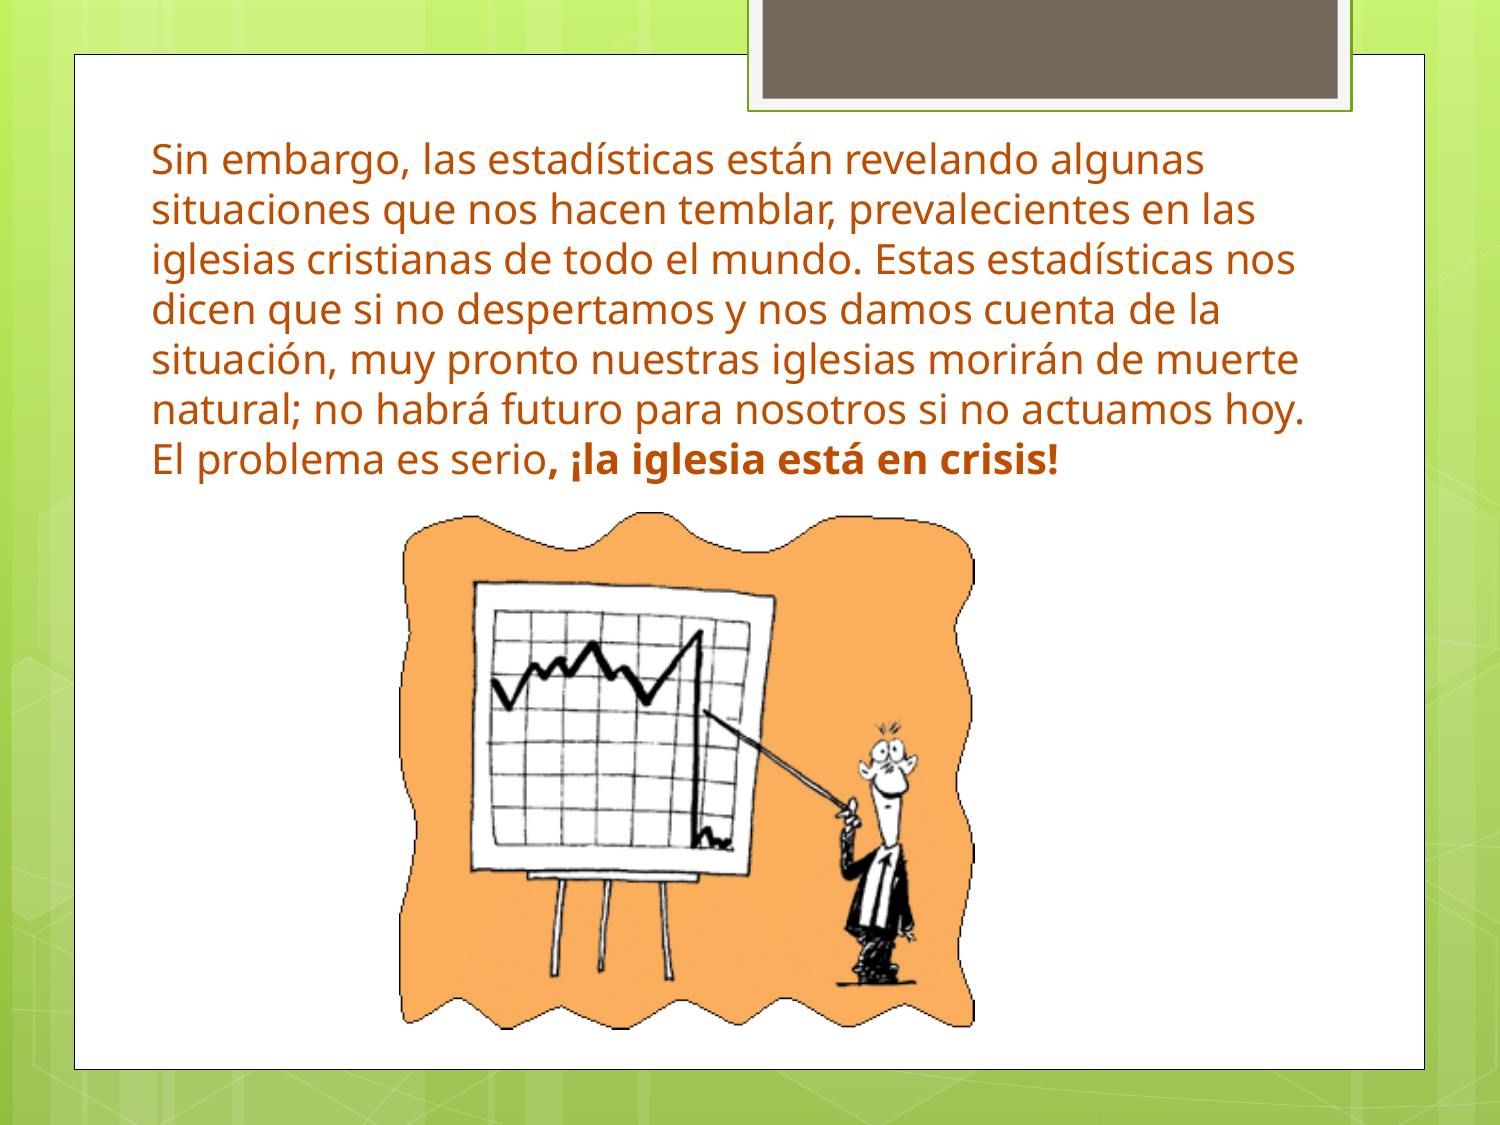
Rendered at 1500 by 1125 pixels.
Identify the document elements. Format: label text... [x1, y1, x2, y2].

picture [399, 512, 976, 1030]
list Sin embargo, las estadísticas están revelando algunas situaciones que nos hacen temblar, prevalecientes en las iglesias cristianas de todo el mundo. Estas estadísticas nos dicen que si no despertamos y nos damos cuenta de la situación, muy pronto nuestras iglesias morirán de muerte natural; no habrá futuro para nosotros si no actuamos hoy. El problema es serio, ¡la iglesia está en crisis! [125, 125, 1329, 988]
